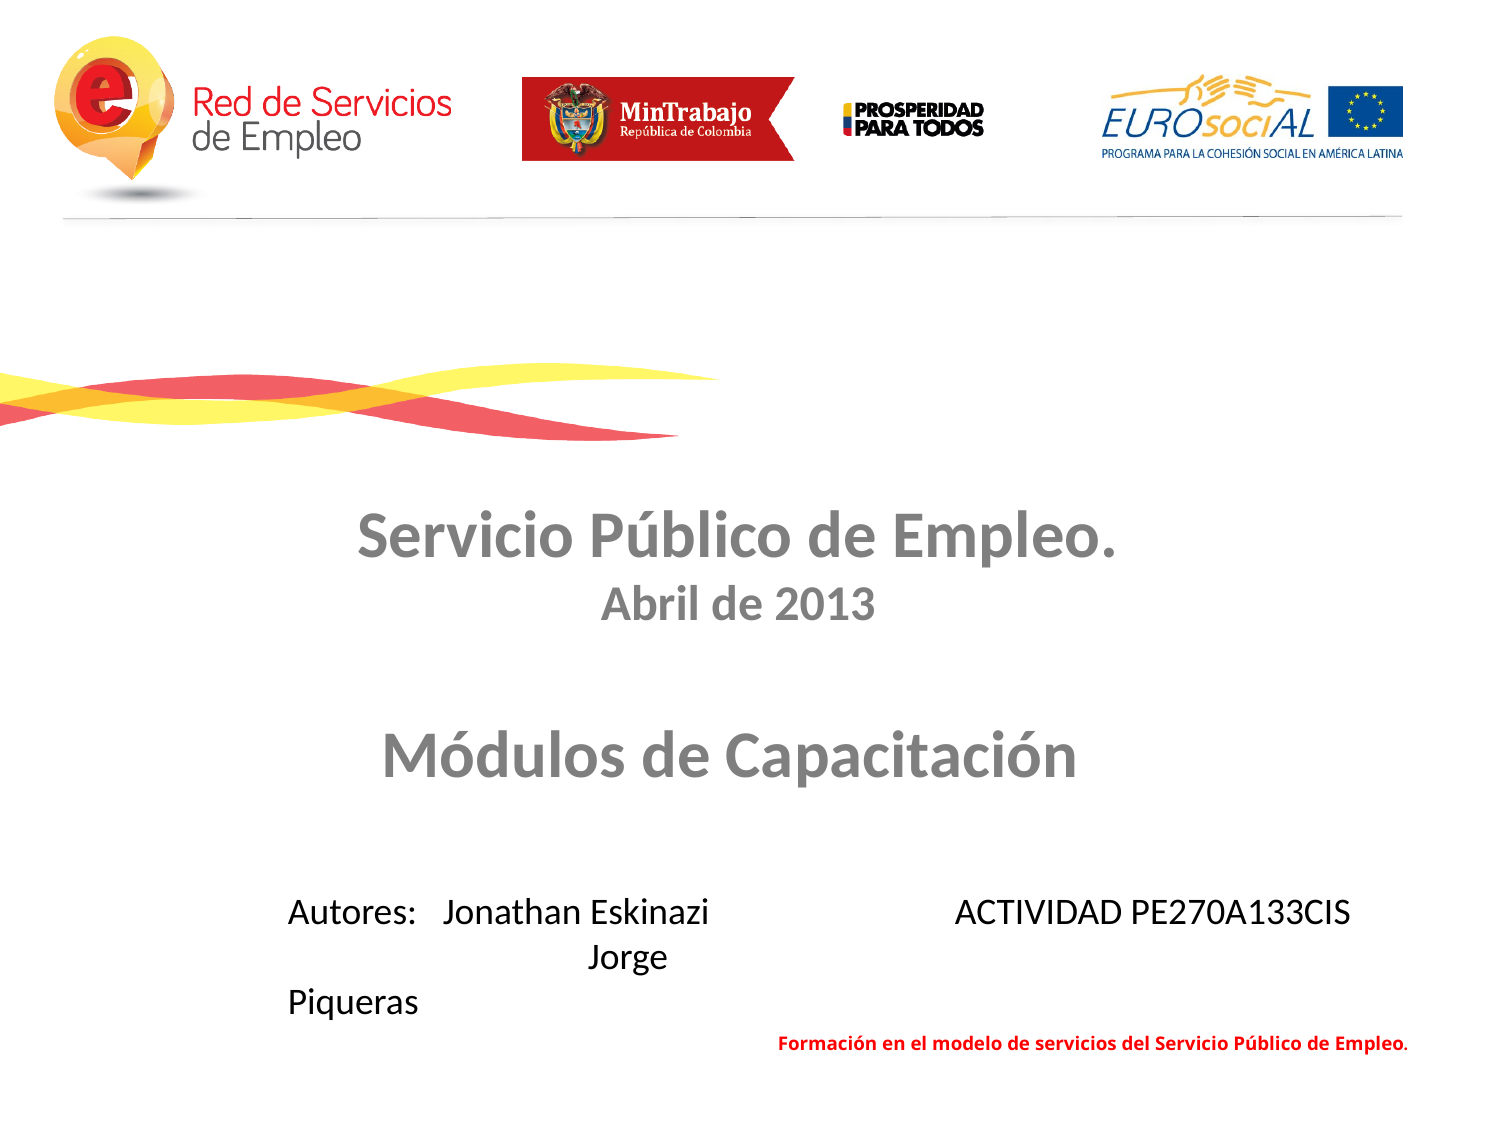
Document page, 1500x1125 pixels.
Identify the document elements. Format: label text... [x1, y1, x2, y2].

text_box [62, 215, 1403, 220]
text_box ACTIVIDAD PE270A133CIS [940, 879, 1386, 940]
picture [54, 35, 452, 205]
text_box Servicio Público de Empleo. Abril de 2013 Módulos de Capacitación [342, 483, 1134, 798]
text_box Autores: Jonathan Eskinazi Jorge Piqueras [273, 879, 755, 1030]
picture [1102, 74, 1403, 158]
title Formación en el modelo de servicios del Servicio Público de Empleo. [720, 999, 1471, 1088]
picture [521, 77, 987, 162]
picture [0, 358, 721, 441]
